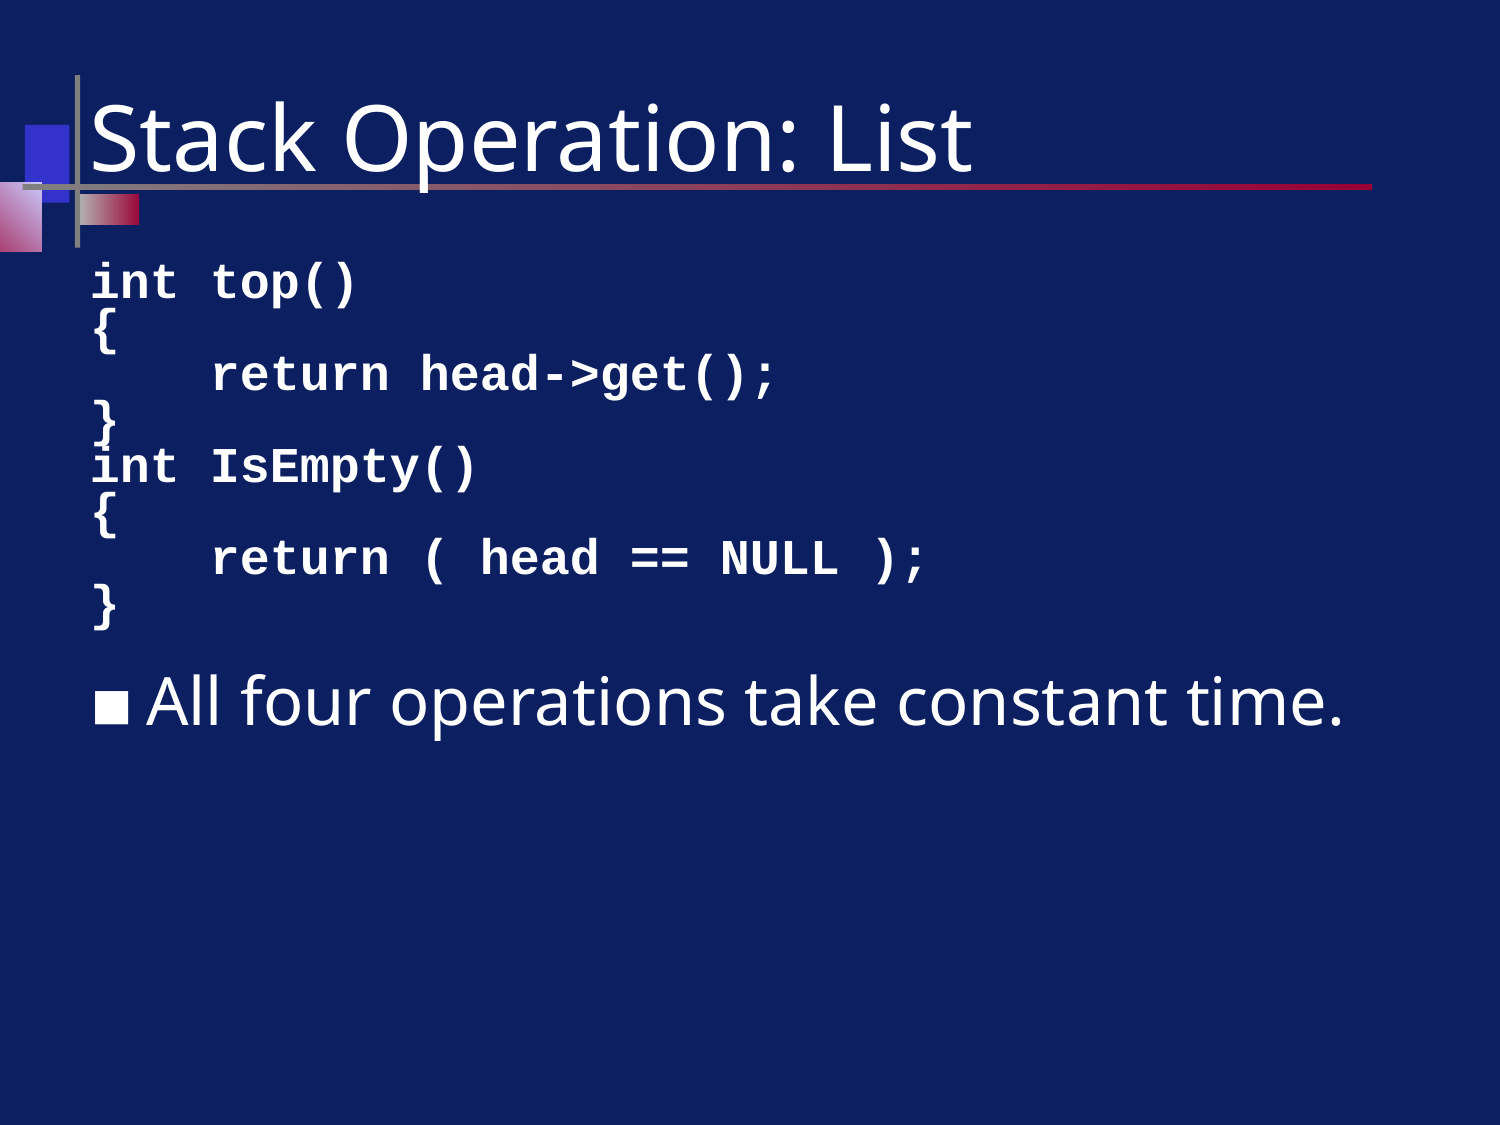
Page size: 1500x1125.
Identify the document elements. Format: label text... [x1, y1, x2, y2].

title Stack Operation: List [74, 59, 1425, 210]
list int top() { return head->get(); } int IsEmpty() { return ( head == NULL ); } All four operations take constant time. [74, 262, 1425, 1013]
